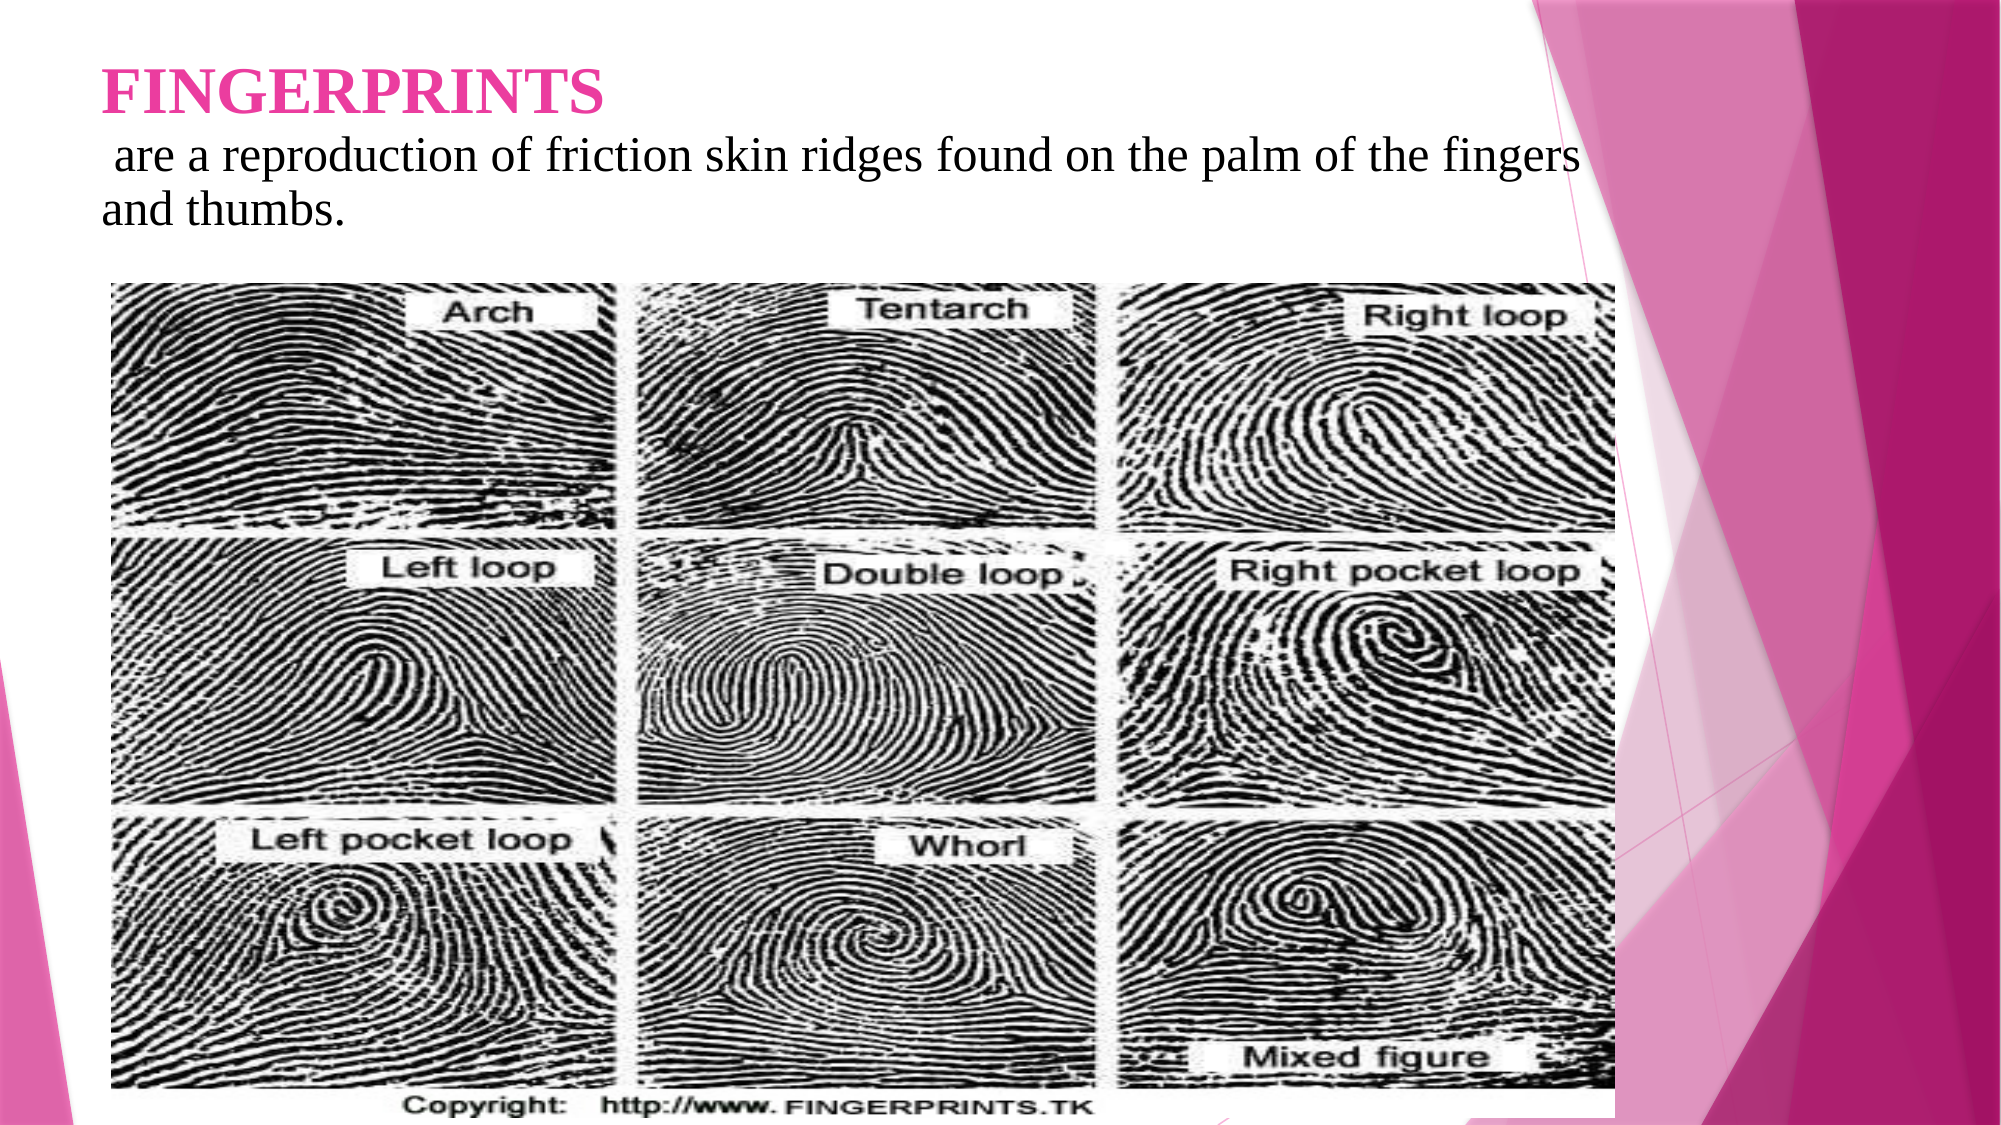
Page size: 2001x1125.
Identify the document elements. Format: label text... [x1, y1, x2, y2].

text_box FINGERPRINTS are a reproduction of friction skin ridges found on the palm of the fingers and thumbs. [86, 48, 1615, 244]
picture [111, 282, 1615, 1118]
